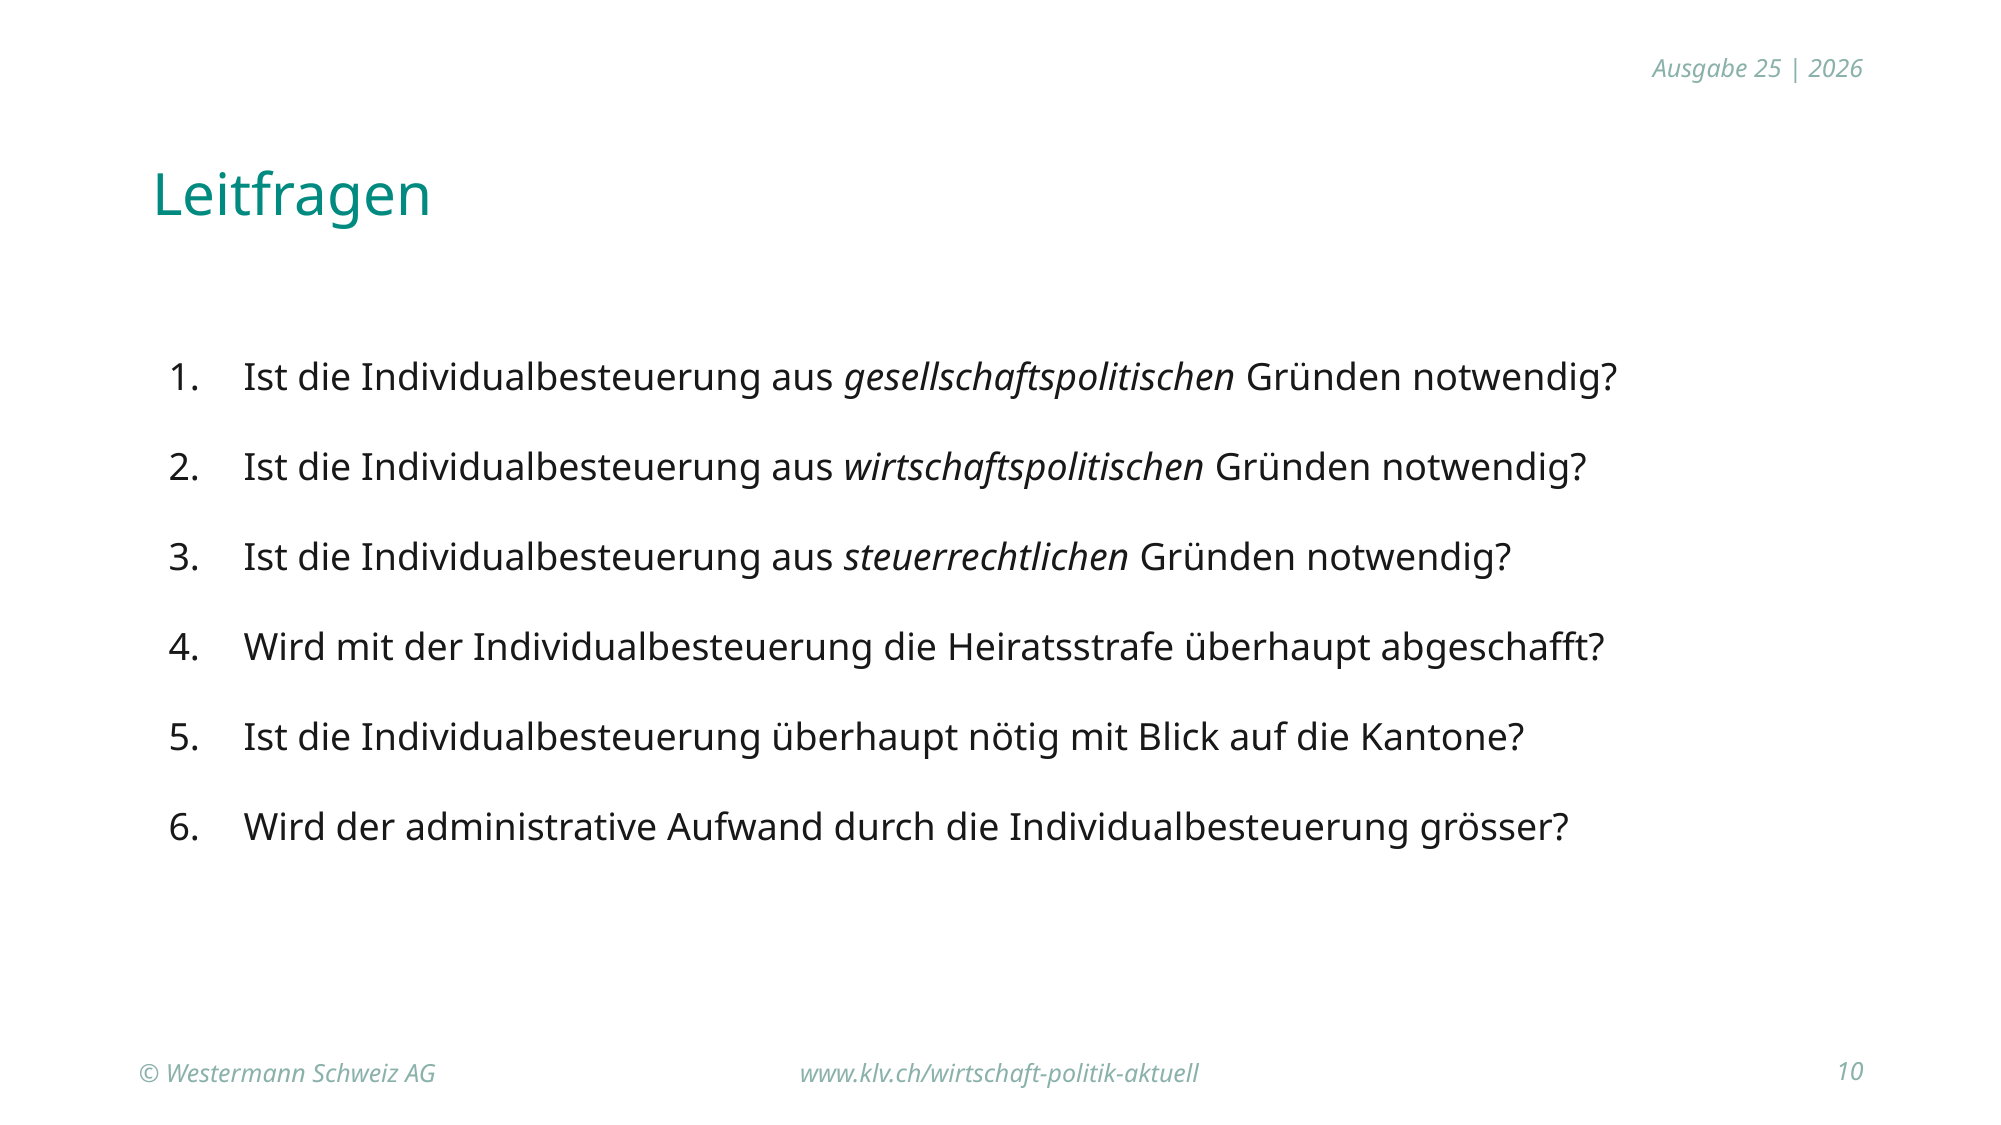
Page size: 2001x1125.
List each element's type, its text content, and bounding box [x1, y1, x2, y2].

text_box Ist die Individualbesteuerung aus gesellschaftspolitischen Gründen notwendig? Ist die Individualbesteuerung aus wirtschaftspolitischen Gründen notwendig? Ist die Individualbesteuerung aus steuerrechtlichen Gründen notwendig? Wird mit der Individualbesteuerung die Heiratsstrafe überhaupt abgeschafft? Ist die Individualbesteuerung überhaupt nötig mit Blick auf die Kantone? Wird der administrative Aufwand durch die Individualbesteuerung grösser? [153, 300, 1908, 855]
text_box Leitfragen [137, 92, 1863, 300]
